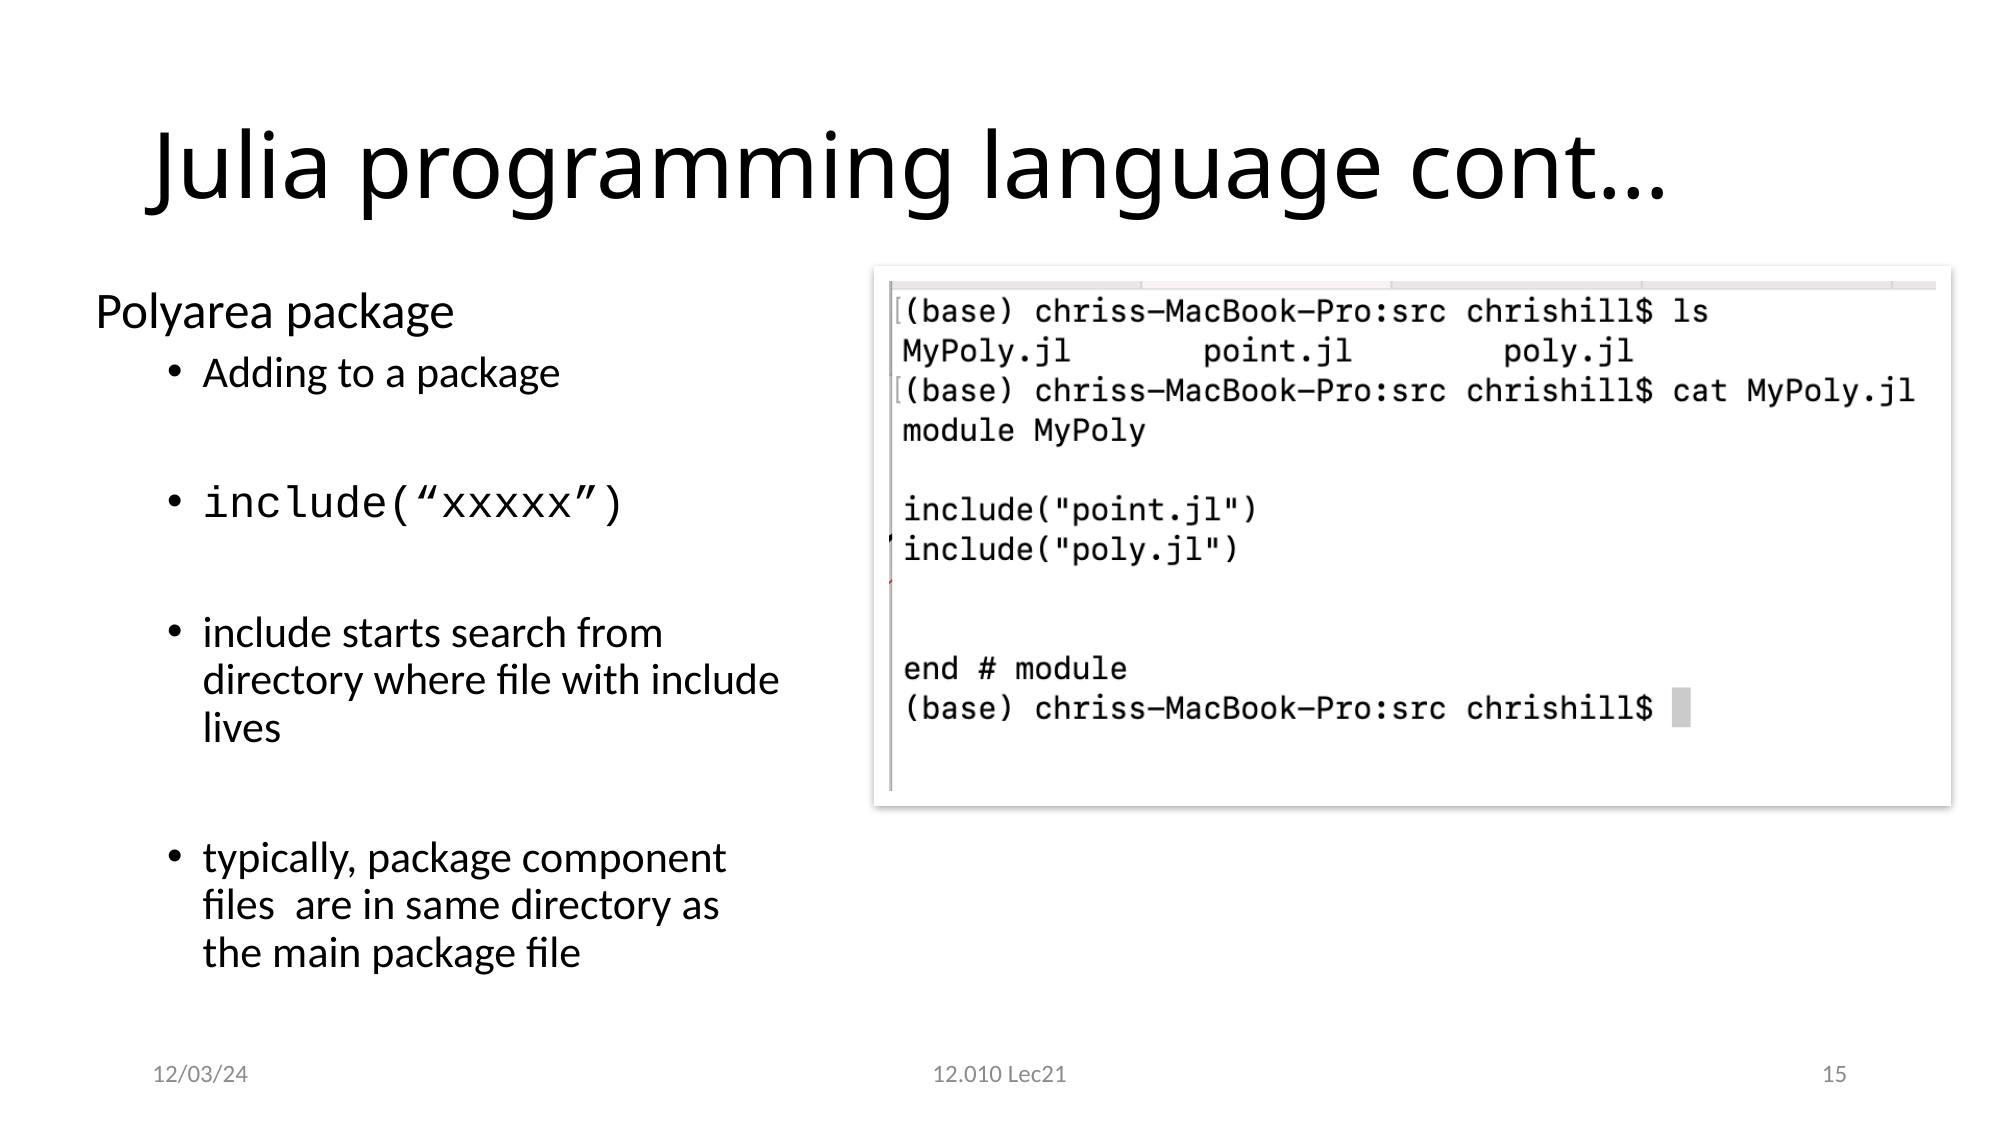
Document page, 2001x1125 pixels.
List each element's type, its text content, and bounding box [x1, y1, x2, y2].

footer 12.010 Lec21 [662, 1042, 1338, 1103]
title Julia programming language cont… [137, 59, 1863, 278]
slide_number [137, 1042, 588, 1103]
list Polyarea package Adding to a package include(“xxxxx”) include starts search from directory where file with include lives typically, package component files are in same directory as the main package file [80, 277, 805, 992]
slide_number 15 [1412, 1042, 1863, 1103]
picture [888, 280, 1937, 792]
